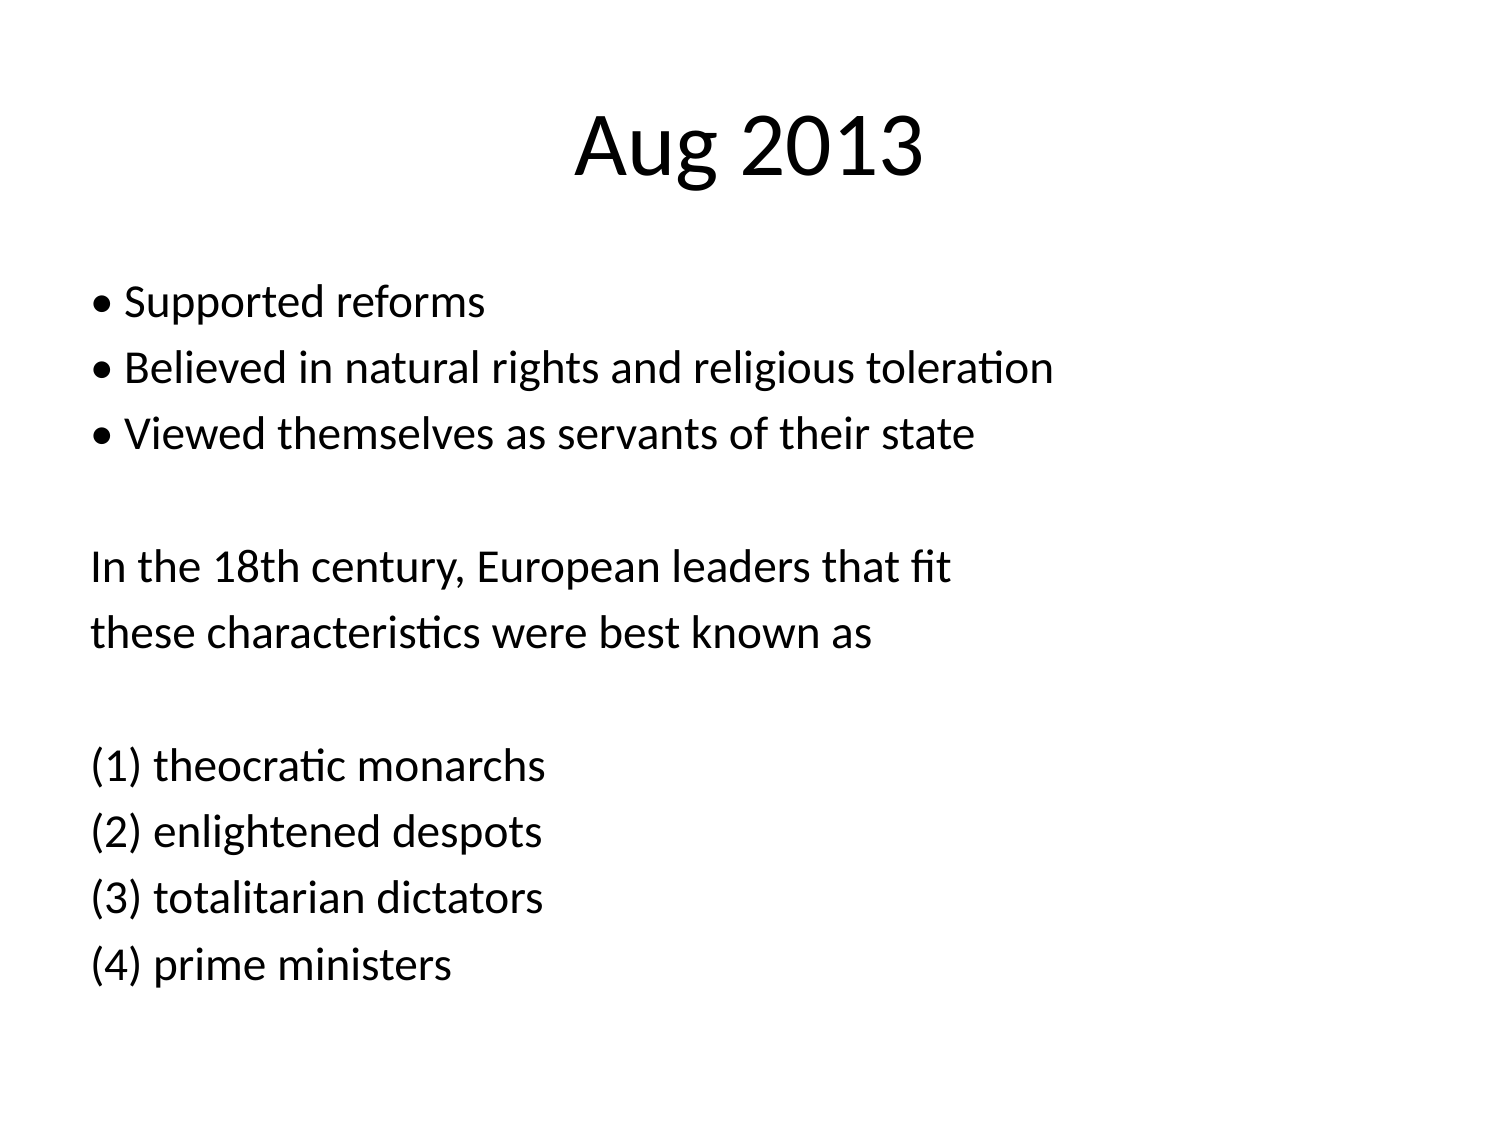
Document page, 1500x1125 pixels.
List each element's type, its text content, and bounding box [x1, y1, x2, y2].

list • Supported reforms • Believed in natural rights and religious toleration • Viewed themselves as servants of their state In the 18th century, European leaders that fit these characteristics were best known as (1) theocratic monarchs (2) enlightened despots (3) totalitarian dictators (4) prime ministers [75, 262, 1425, 1005]
title Aug 2013 [75, 45, 1425, 233]
